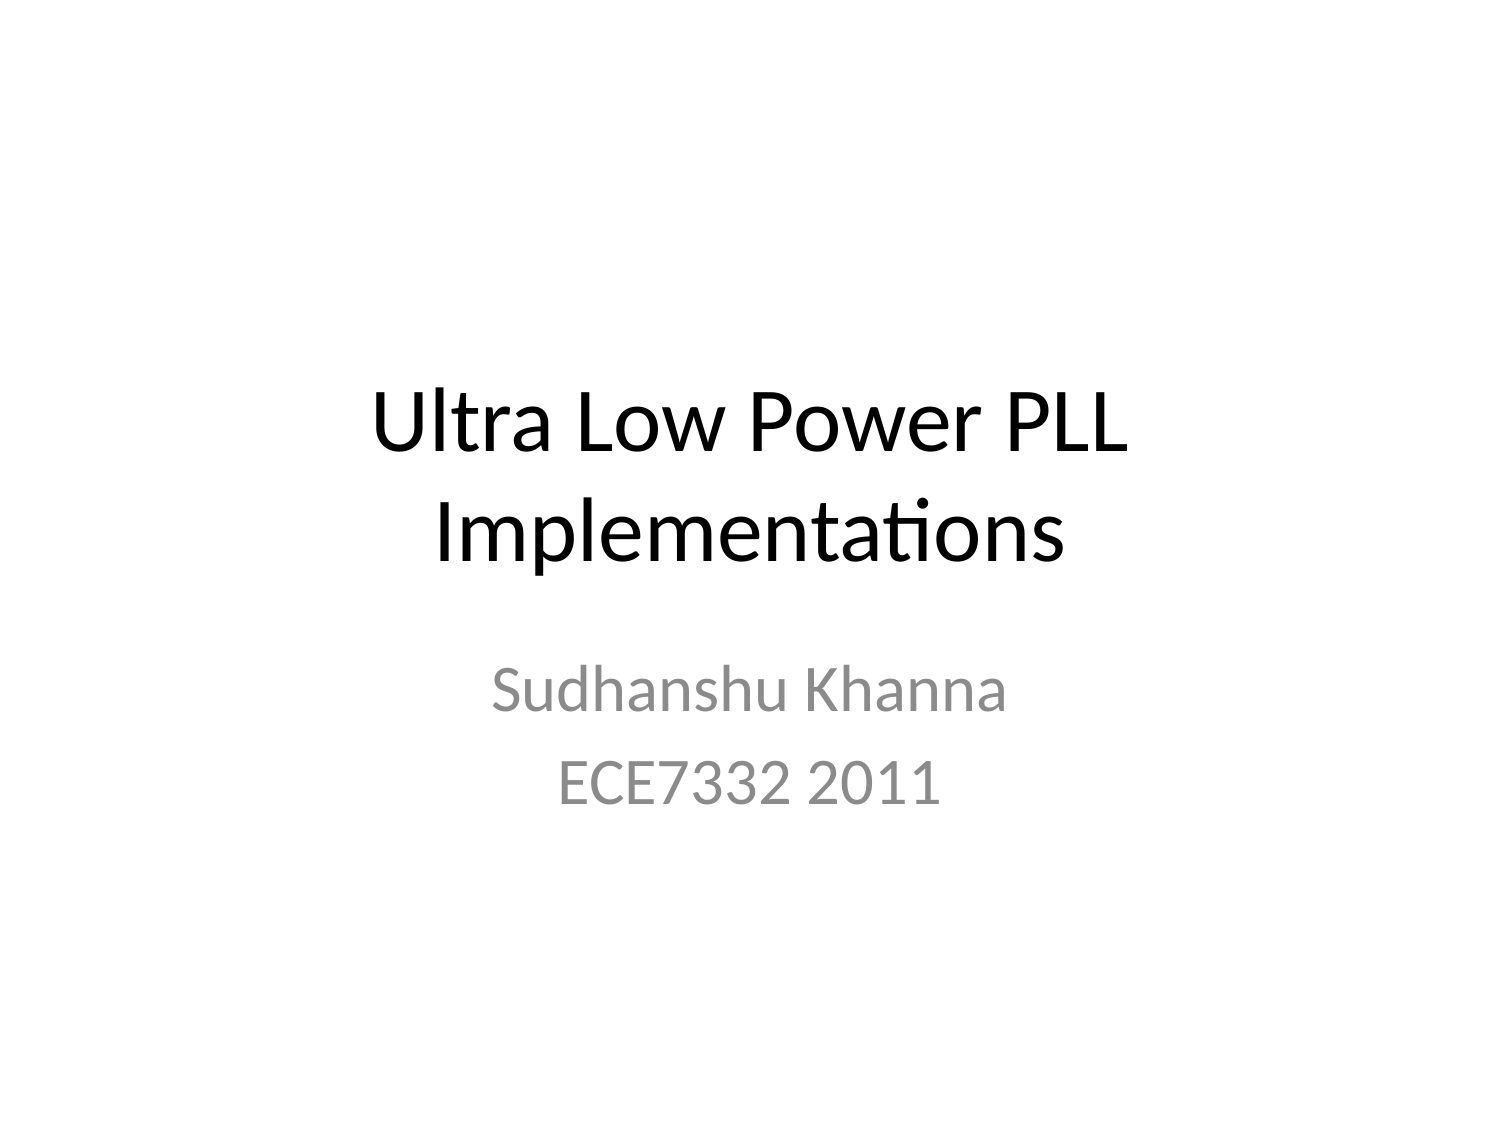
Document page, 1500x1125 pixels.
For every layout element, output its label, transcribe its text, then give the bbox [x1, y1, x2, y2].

title Ultra Low Power PLL Implementations [112, 349, 1388, 591]
subtitle Sudhanshu Khanna ECE7332 2011 [225, 637, 1275, 925]
